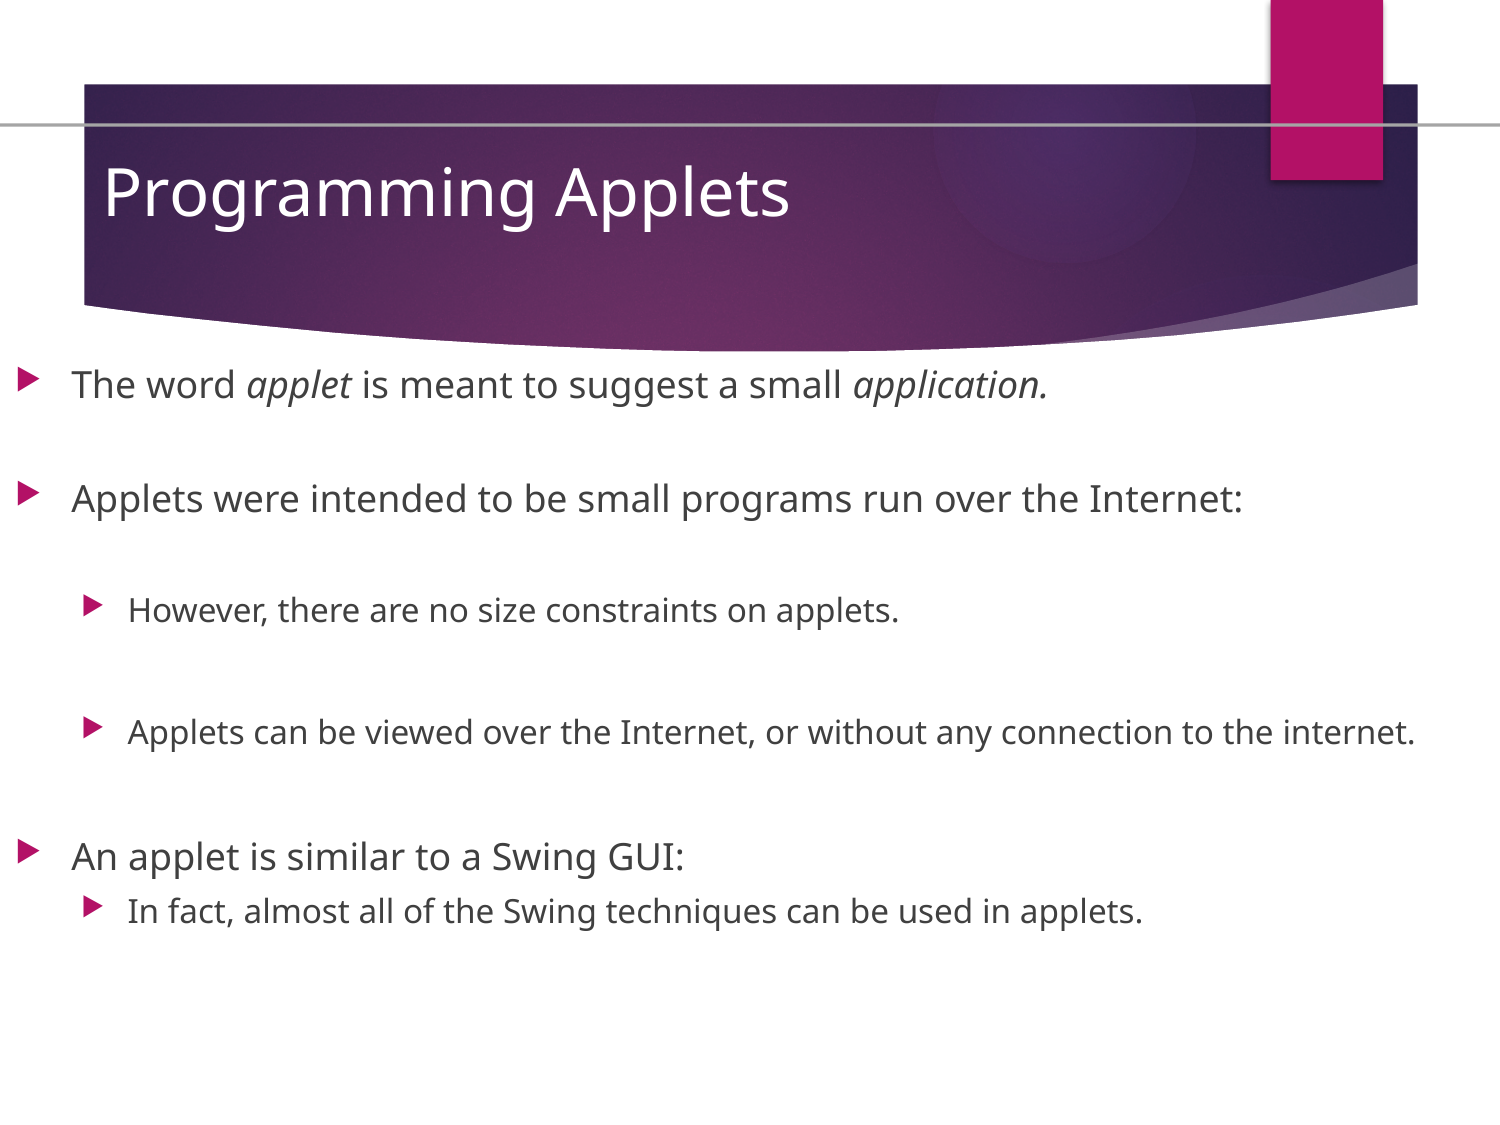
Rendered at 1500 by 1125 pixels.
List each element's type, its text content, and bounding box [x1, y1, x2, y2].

title Programming Applets [87, 125, 1500, 255]
list The word applet is meant to suggest a small application. Applets were intended to be small programs run over the Internet: However, there are no size constraints on applets. Applets can be viewed over the Internet, or without any connection to the internet. An applet is similar to a Swing GUI: In fact, almost all of the Swing techniques can be used in applets. [0, 362, 1500, 1125]
